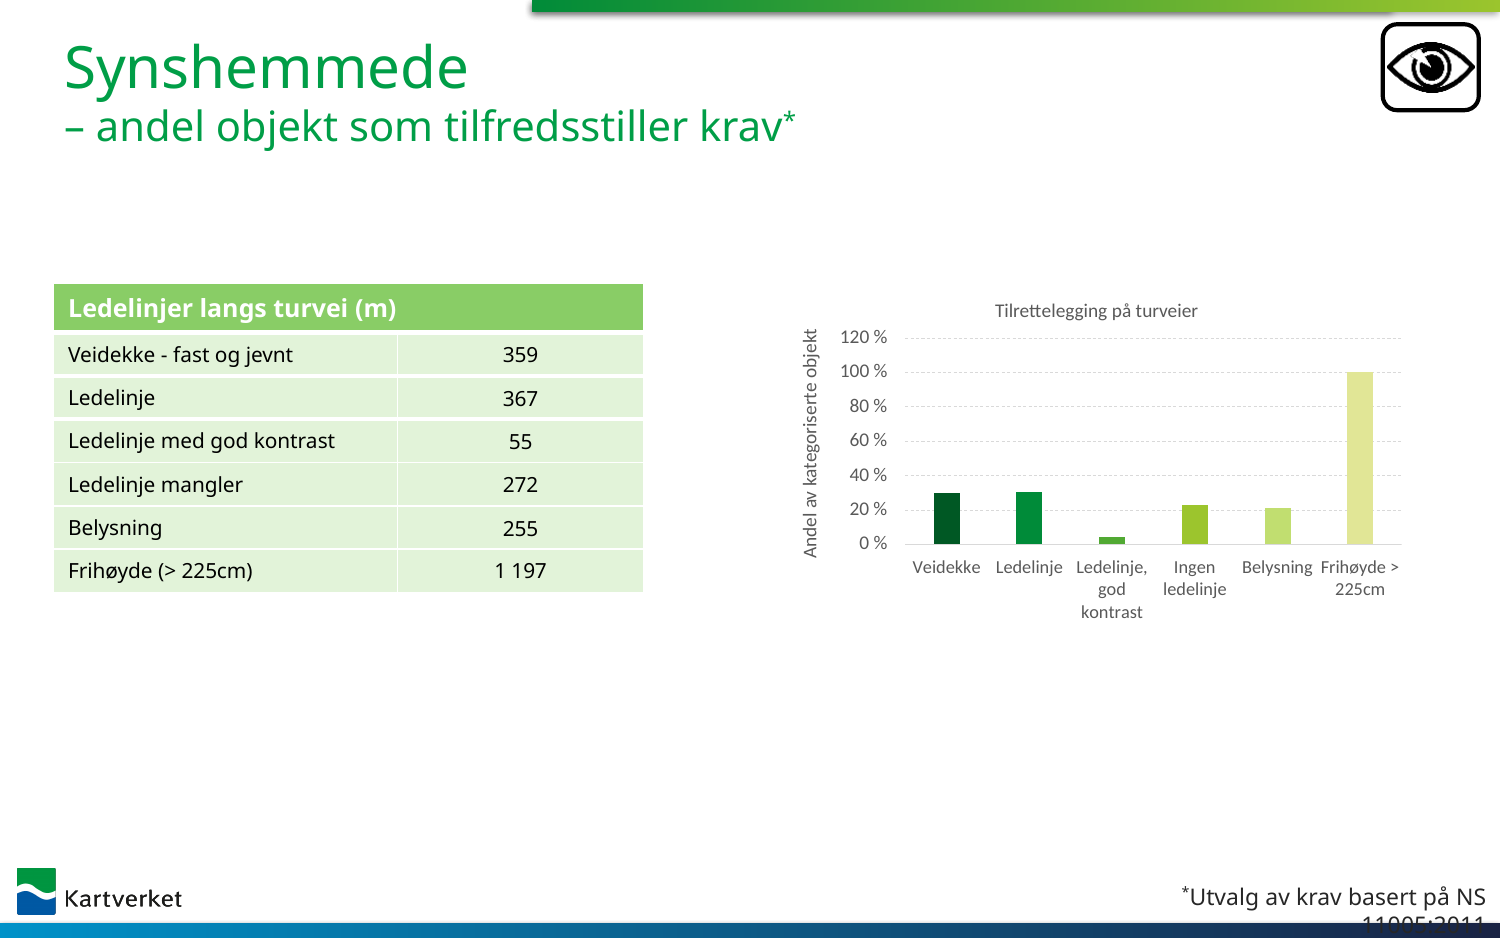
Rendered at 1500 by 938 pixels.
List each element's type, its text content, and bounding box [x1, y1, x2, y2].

table_cell Ledelinje med god kontrast [54, 421, 397, 462]
table_cell 272 [398, 463, 643, 505]
table_cell 1 197 [398, 550, 643, 592]
table_cell Frihøyde (> 225cm) [54, 550, 397, 592]
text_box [1382, 24, 1480, 111]
text_box Synshemmede – andel objekt som tilfredsstiller krav* [49, 24, 1431, 158]
table_cell 55 [398, 421, 643, 462]
table_cell Ledelinje [54, 378, 397, 417]
table_cell Veidekke - fast og jevnt [54, 335, 397, 374]
picture [791, 291, 1402, 630]
table_header Ledelinjer langs turvei (m) [54, 284, 643, 330]
table_cell 367 [398, 378, 643, 417]
text_box *Utvalg av krav basert på NS 11005:2011 [1068, 873, 1500, 938]
table_cell 359 [398, 335, 643, 374]
table_cell 255 [398, 507, 643, 548]
table_cell Ledelinje mangler [54, 463, 397, 505]
table_cell Belysning [54, 507, 397, 548]
